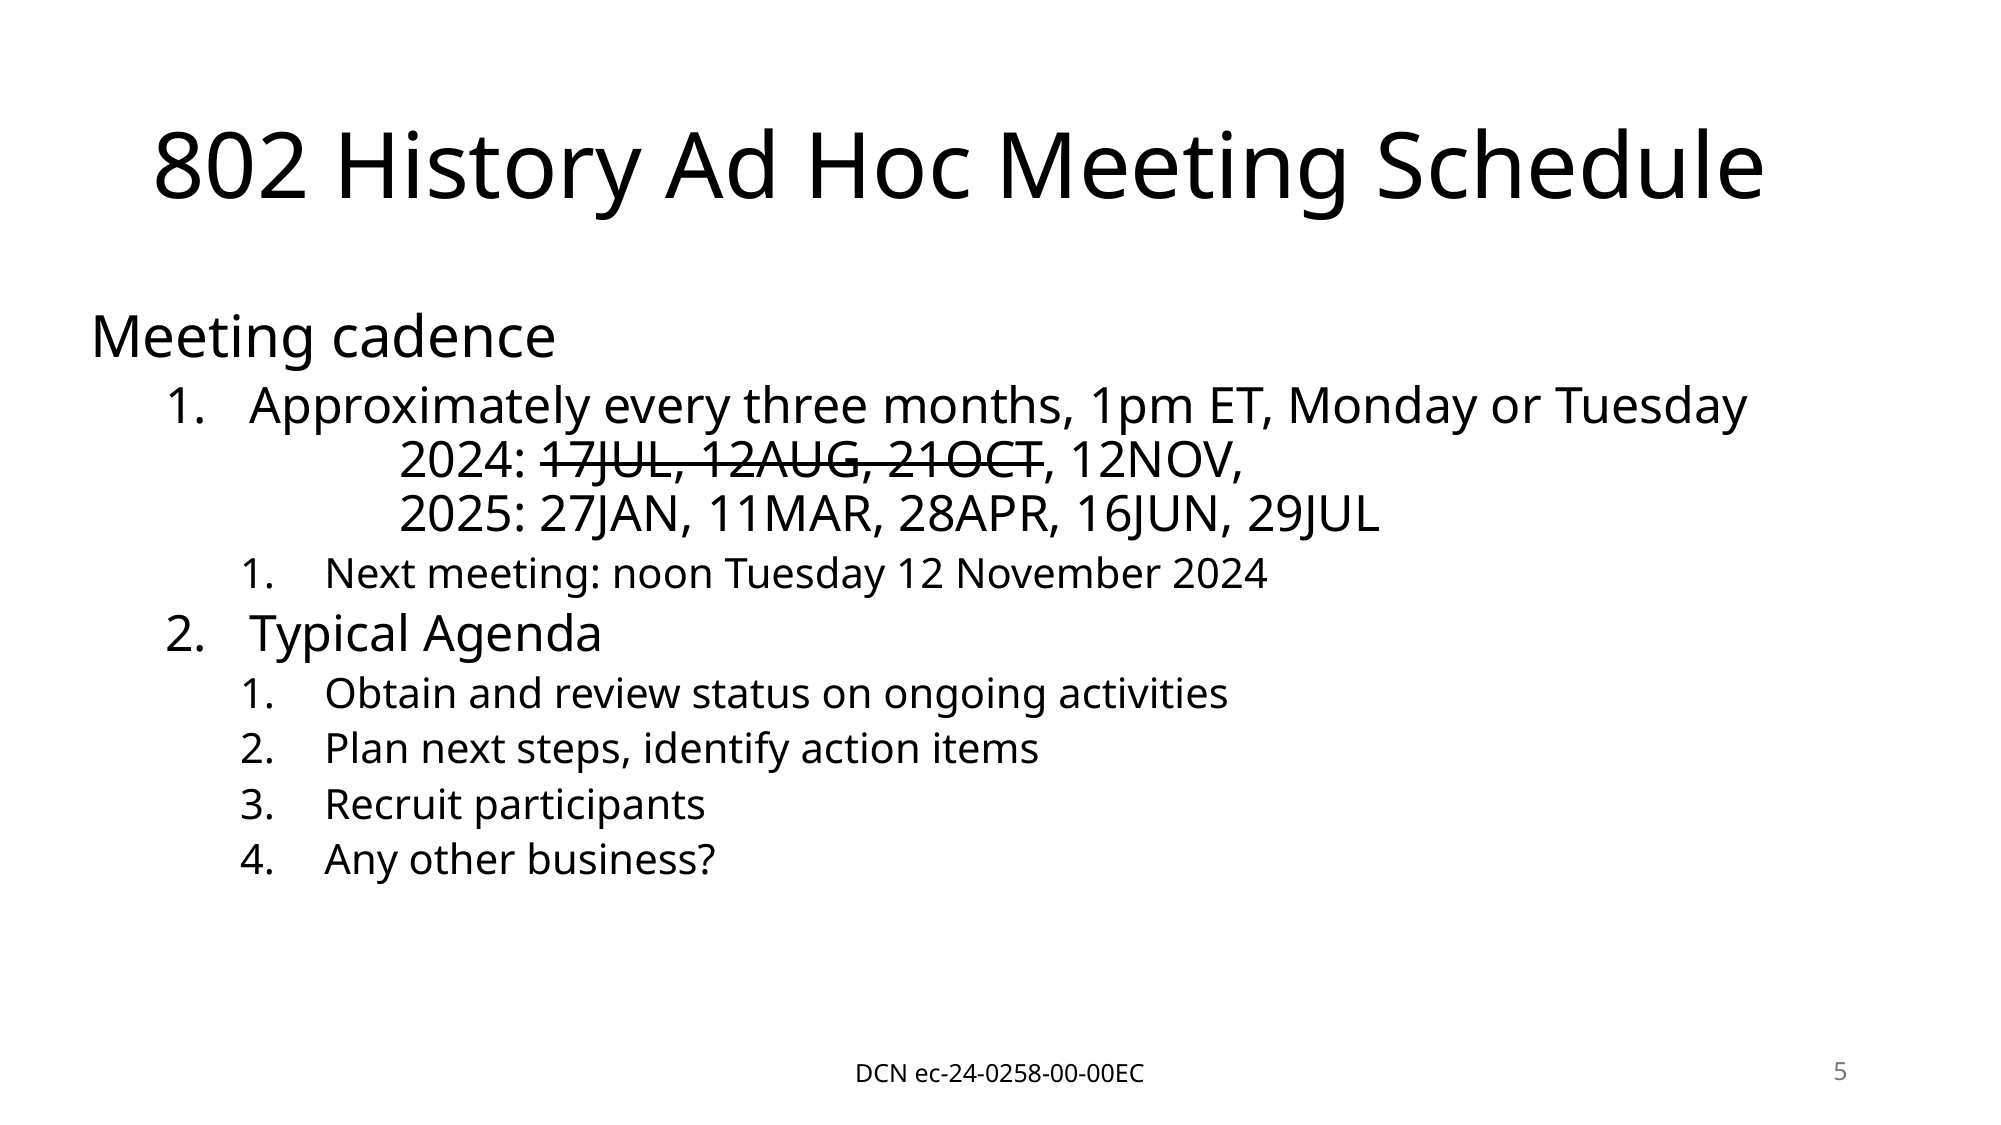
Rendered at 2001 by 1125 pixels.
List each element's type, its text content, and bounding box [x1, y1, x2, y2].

slide_number 5 [1412, 1042, 1863, 1103]
title 802 History Ad Hoc Meeting Schedule [137, 59, 1863, 278]
footer DCN ec-24-0258-00-00EC [662, 1042, 1338, 1103]
list Meeting cadence Approximately every three months, 1pm ET, Monday or Tuesday 2024: 17JUL, 12AUG, 21OCT, 12NOV, 2025: 27JAN, 11MAR, 28APR, 16JUN, 29JUL Next meeting: noon Tuesday 12 November 2024 Typical Agenda Obtain and review status on ongoing activities Plan next steps, identify action items Recruit participants Any other business? [75, 299, 1887, 1014]
